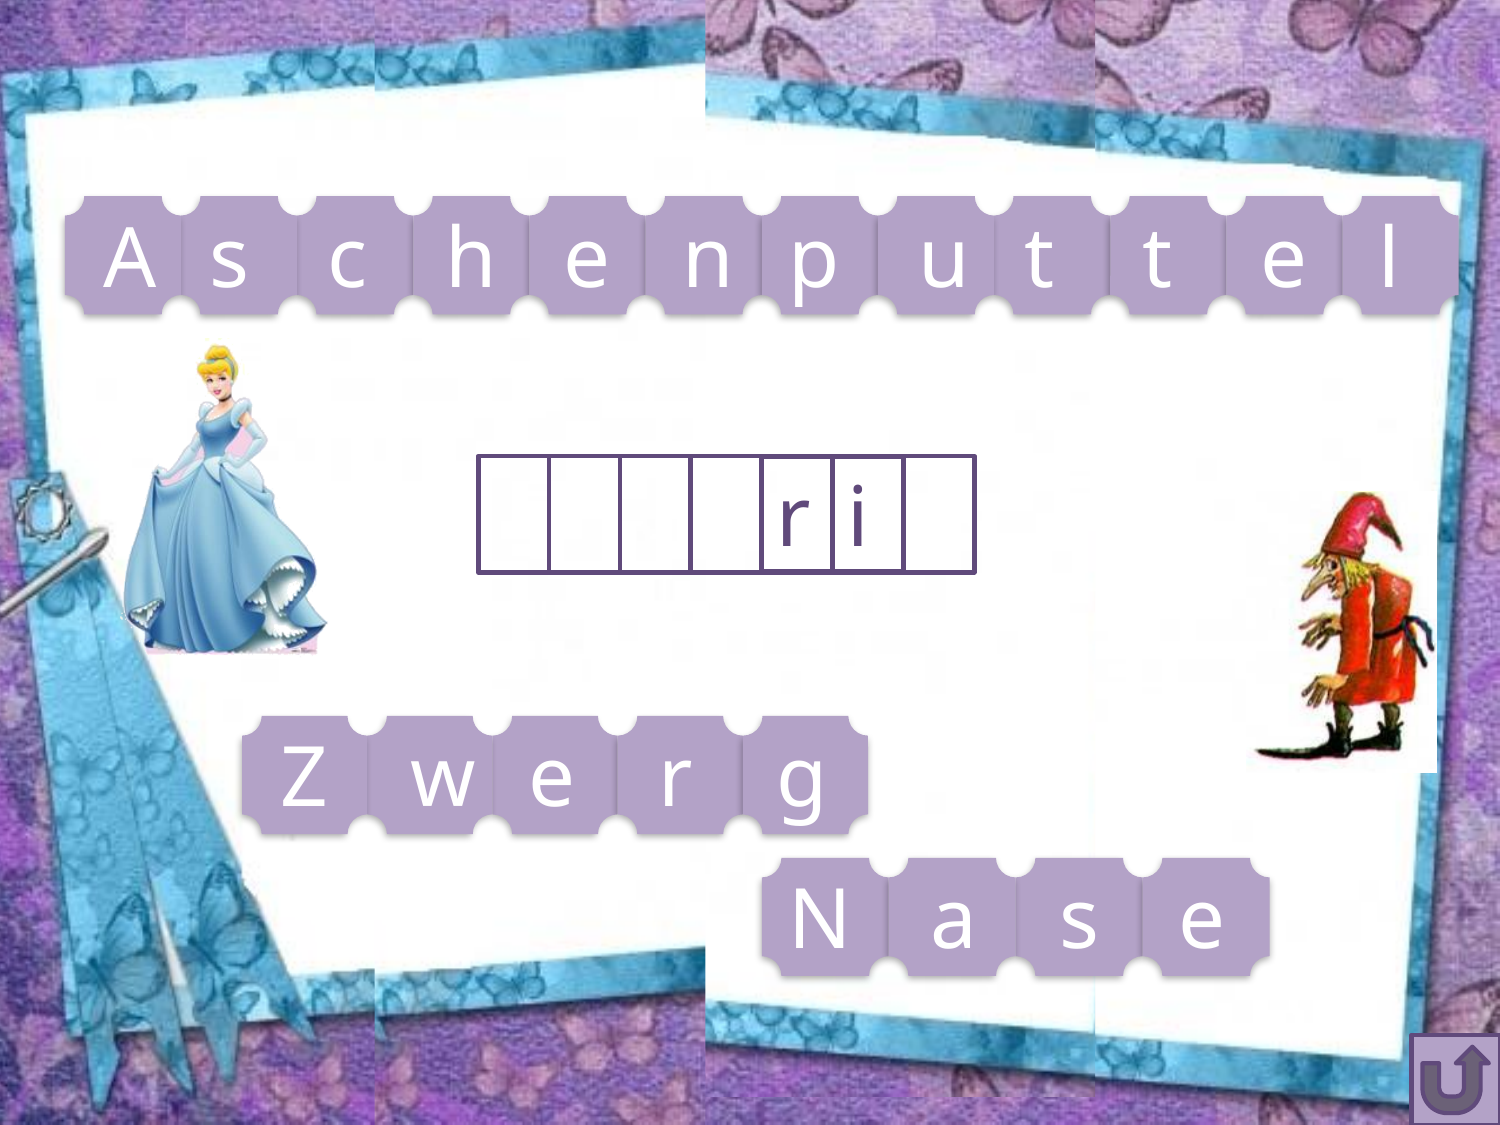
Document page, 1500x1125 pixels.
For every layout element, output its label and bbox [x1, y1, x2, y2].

text_box [0, 0, 1500, 1125]
picture [64, 337, 388, 661]
text_box [64, 195, 1459, 315]
text_box [241, 715, 869, 835]
picture [1245, 491, 1437, 773]
text_box [761, 857, 1270, 977]
